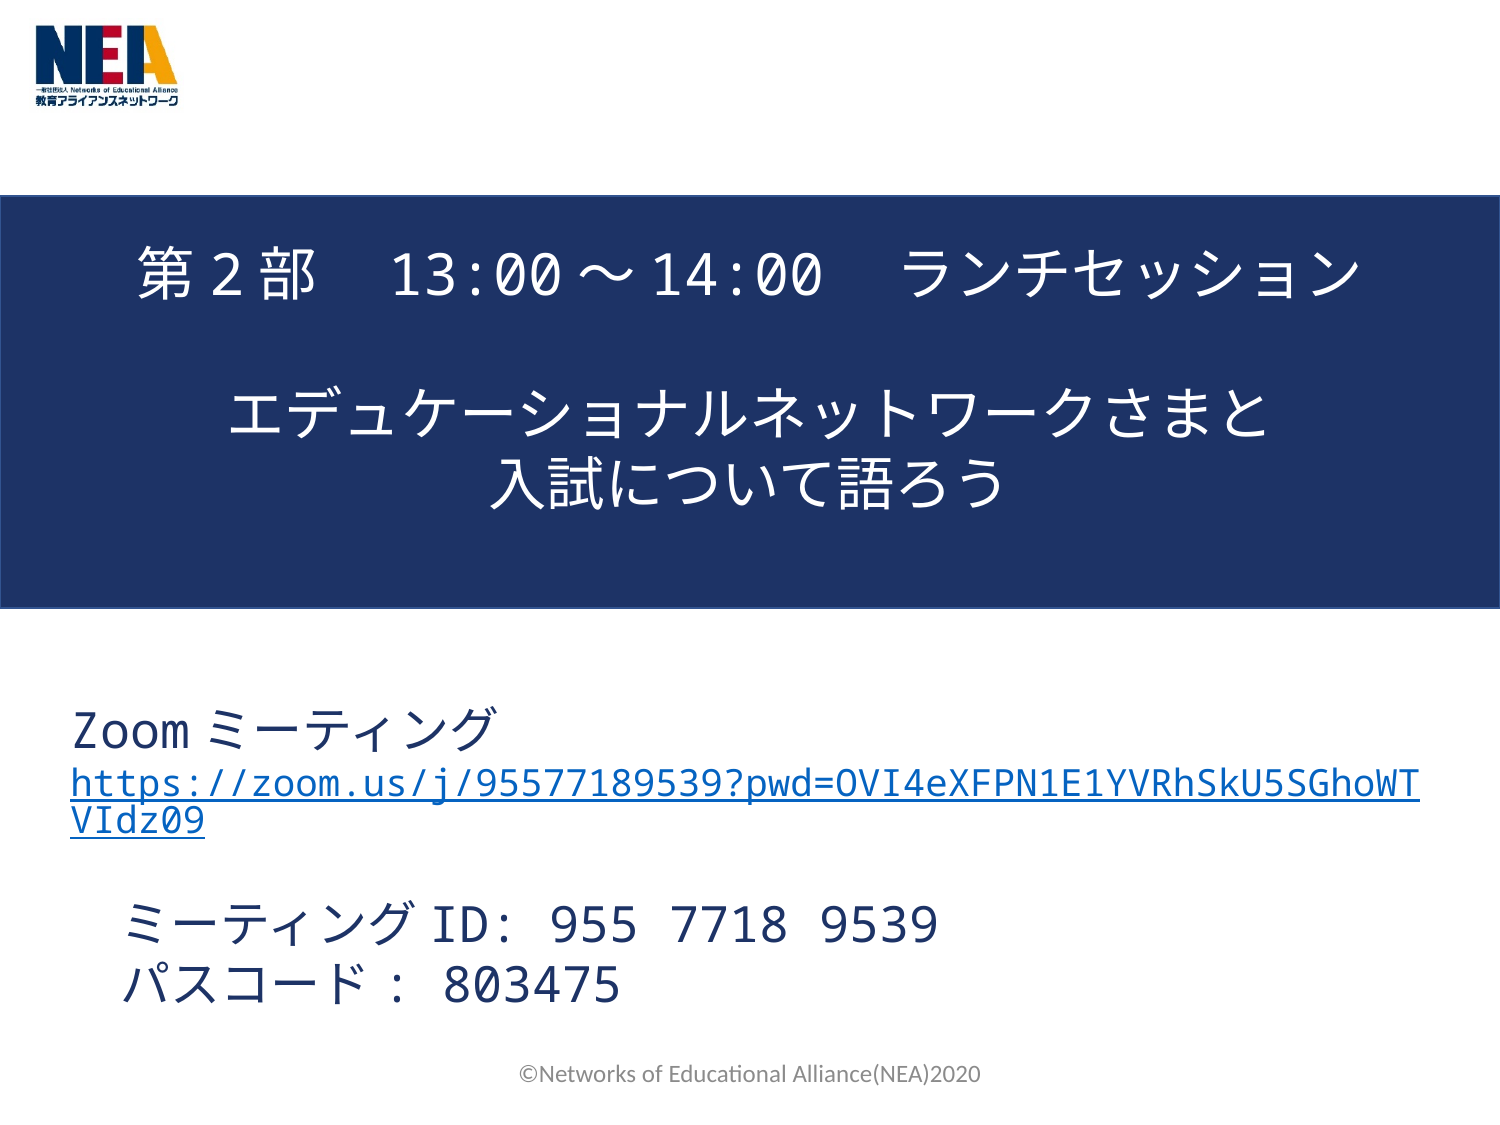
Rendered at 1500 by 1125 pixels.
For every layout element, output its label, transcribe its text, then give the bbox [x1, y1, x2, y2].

footer ©Networks of Educational Alliance(NEA)2020 [496, 1042, 1004, 1103]
text_box Zoomミーティングhttps://zoom.us/j/95577189539?pwd=OVI4eXFPN1E1YVRhSkU5SGhoWTVIdz09 ミーティングID: 955 7718 9539 パスコード: 803475 [55, 691, 1445, 1043]
text_box 第2部 13:00～14:00 ランチセッション エデュケーショナルネットワークさまと 入試について語ろう [0, 195, 1500, 609]
picture [29, 18, 184, 113]
